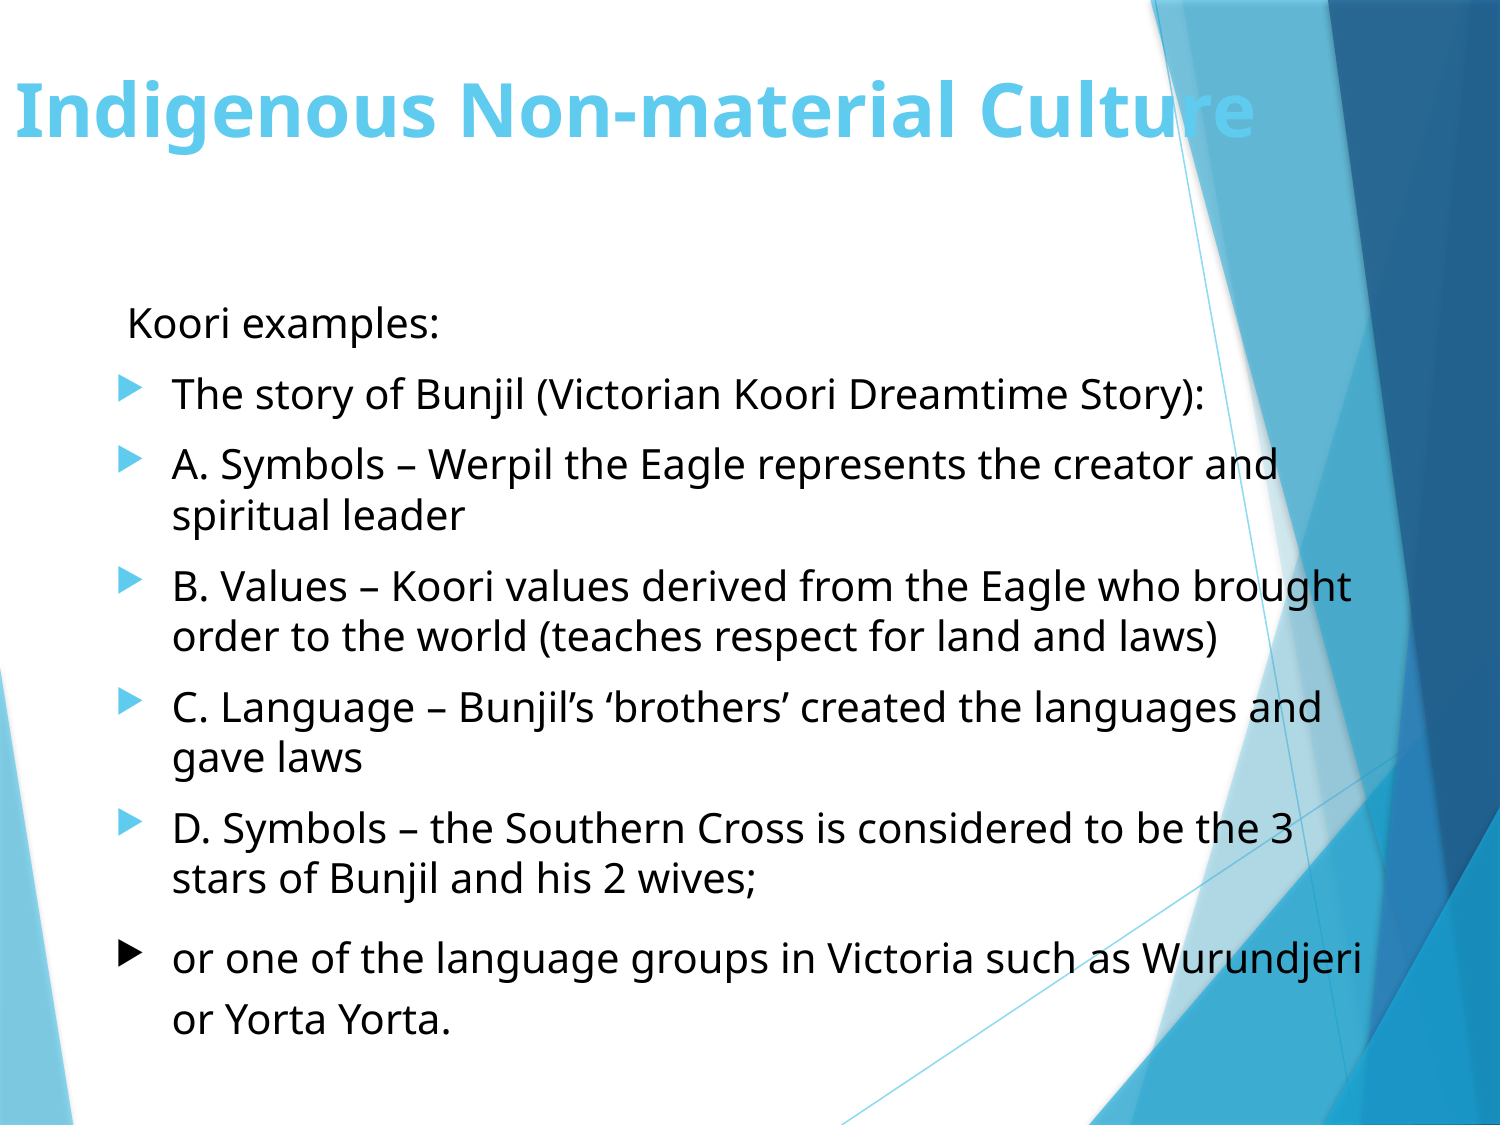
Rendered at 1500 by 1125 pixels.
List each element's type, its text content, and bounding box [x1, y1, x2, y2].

title Indigenous Non-material Culture [0, 54, 1323, 243]
list Koori examples: The story of Bunjil (Victorian Koori Dreamtime Story): A. Symbols – Werpil the Eagle represents the creator and spiritual leader B. Values – Koori values derived from the Eagle who brought order to the world (teaches respect for land and laws) C. Language – Bunjil’s ‘brothers’ created the languages and gave laws D. Symbols – the Southern Cross is considered to be the 3 stars of Bunjil and his 2 wives; or one of the language groups in Victoria such as Wurundjeri or Yorta Yorta. [100, 278, 1412, 1059]
